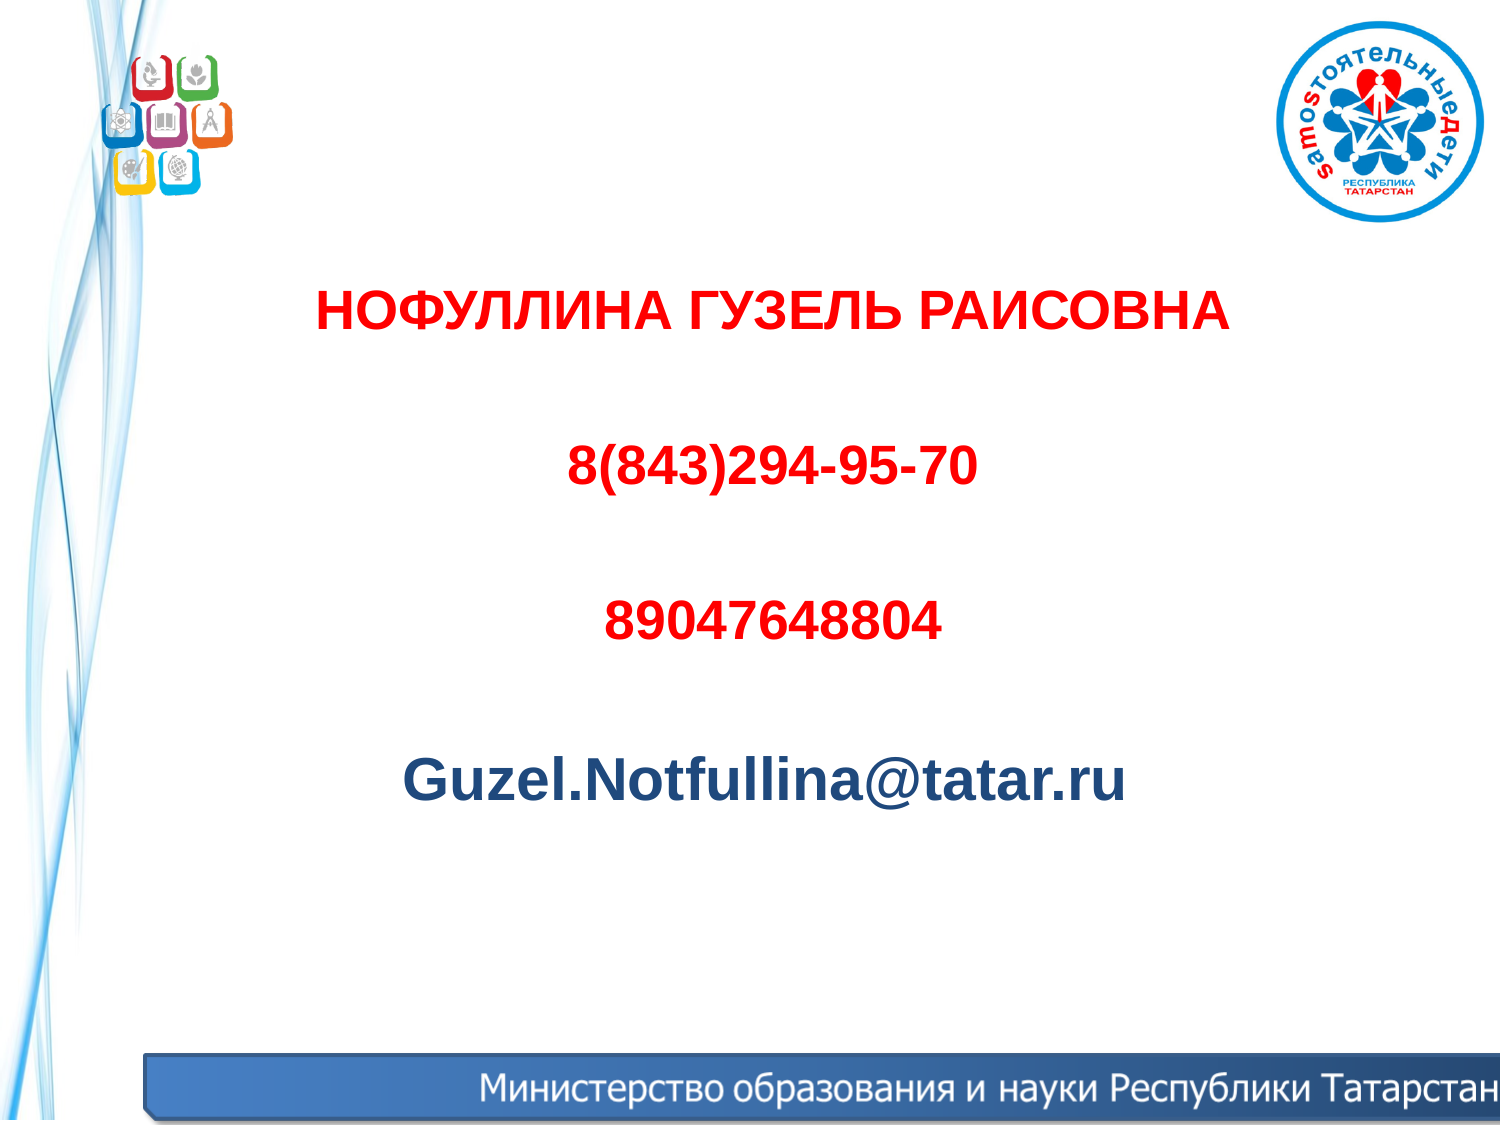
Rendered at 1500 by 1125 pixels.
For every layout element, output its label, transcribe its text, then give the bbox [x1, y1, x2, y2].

picture [0, 0, 1500, 1125]
list НОФУЛЛИНА ГУЗЕЛЬ РАИСОВНА 8(843)294-95-70 89047648804 Guzel.Notfullina@tatar.ru [234, 267, 1353, 824]
picture [1257, 4, 1498, 237]
